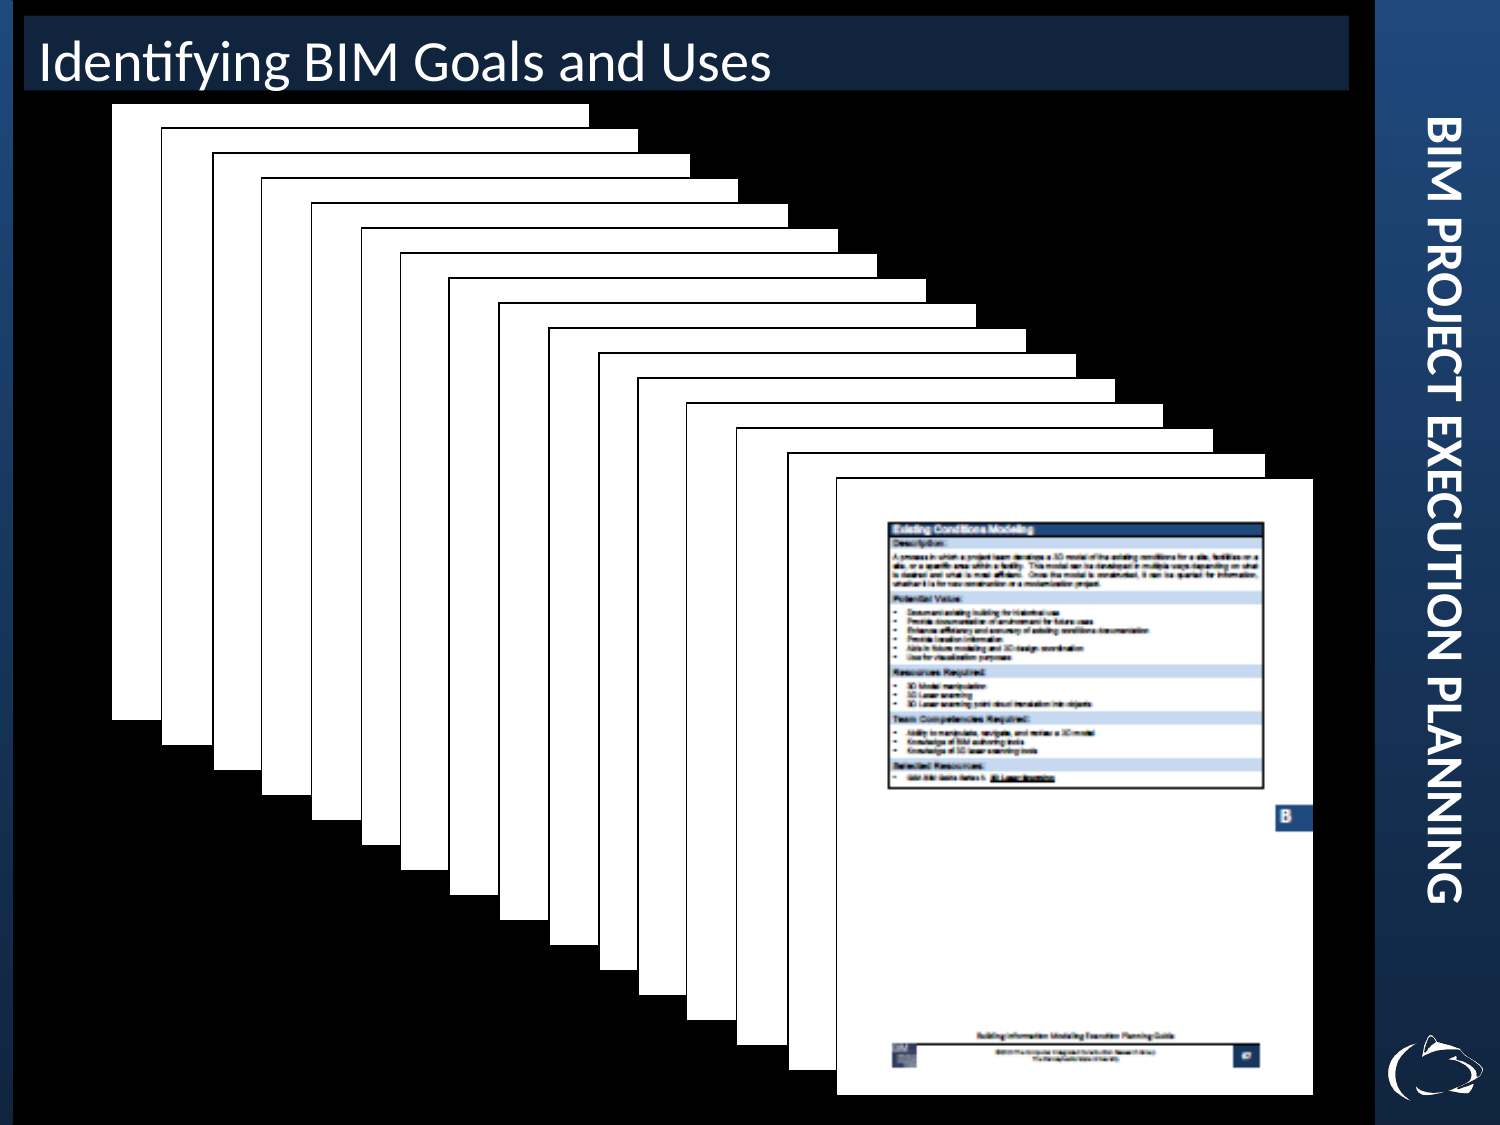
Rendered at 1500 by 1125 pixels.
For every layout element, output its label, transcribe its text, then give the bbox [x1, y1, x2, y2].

text_box Identifying BIM Goals and Uses [24, 15, 1349, 91]
picture [1374, 1026, 1500, 1113]
picture [112, 103, 1314, 1096]
